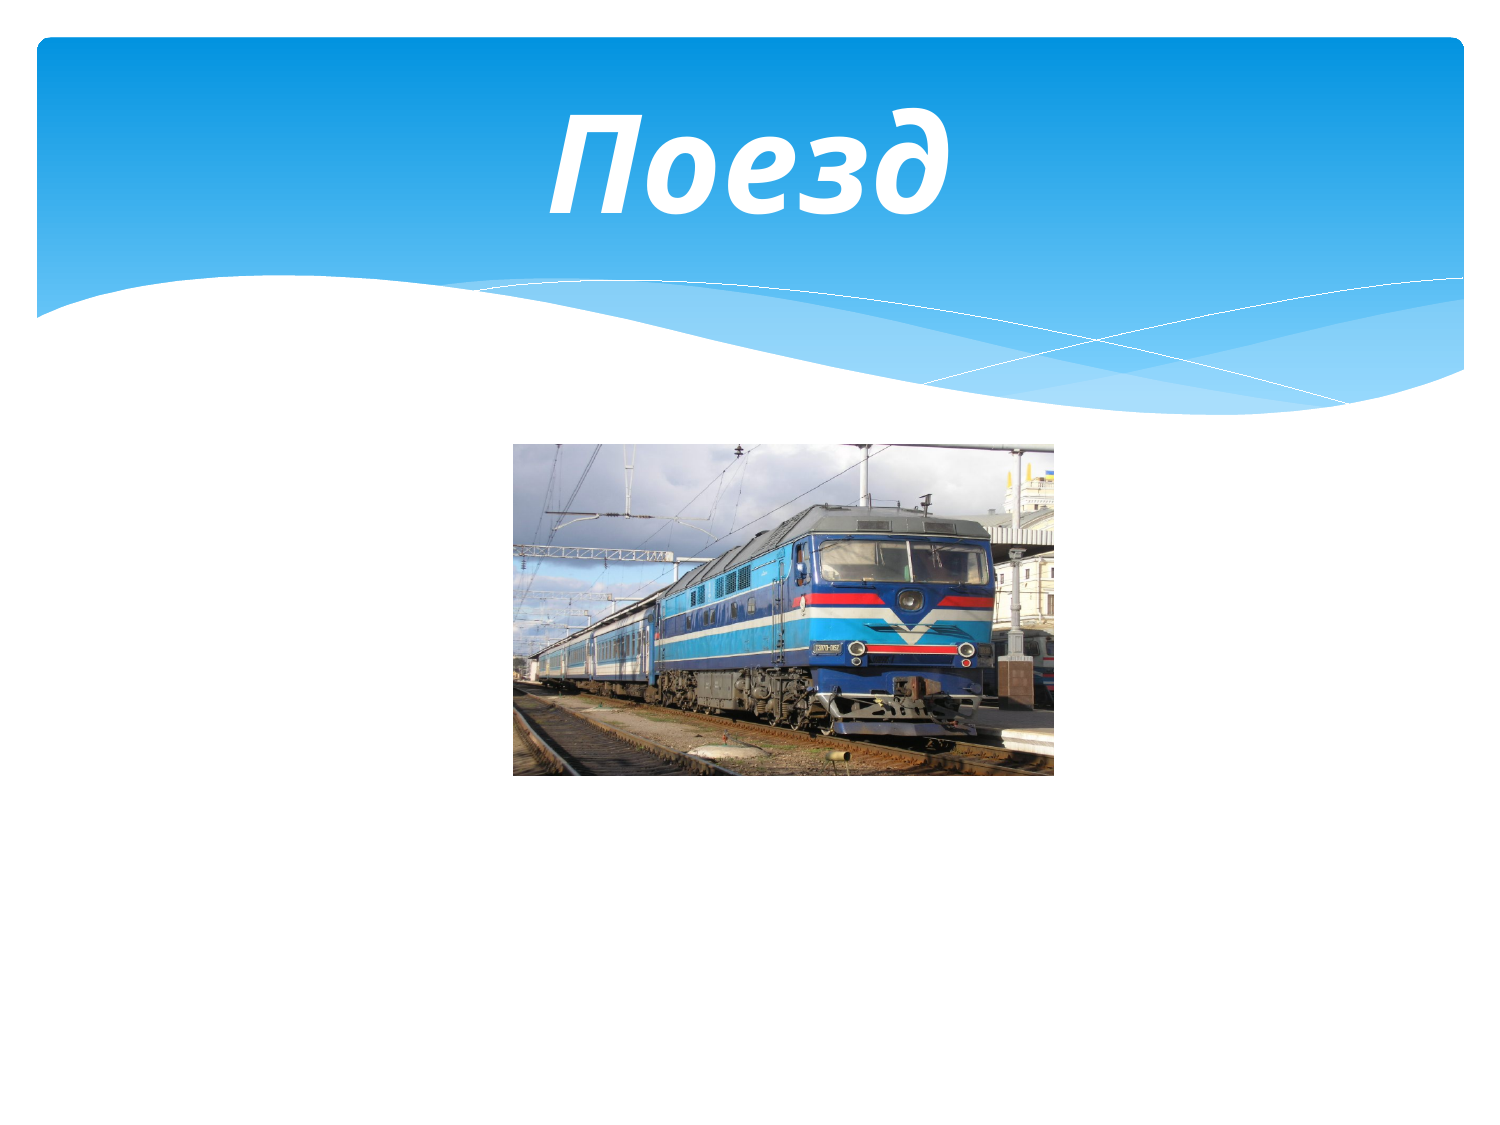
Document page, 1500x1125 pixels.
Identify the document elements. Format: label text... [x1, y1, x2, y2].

title Поезд [75, 55, 1425, 261]
picture [513, 444, 1054, 776]
